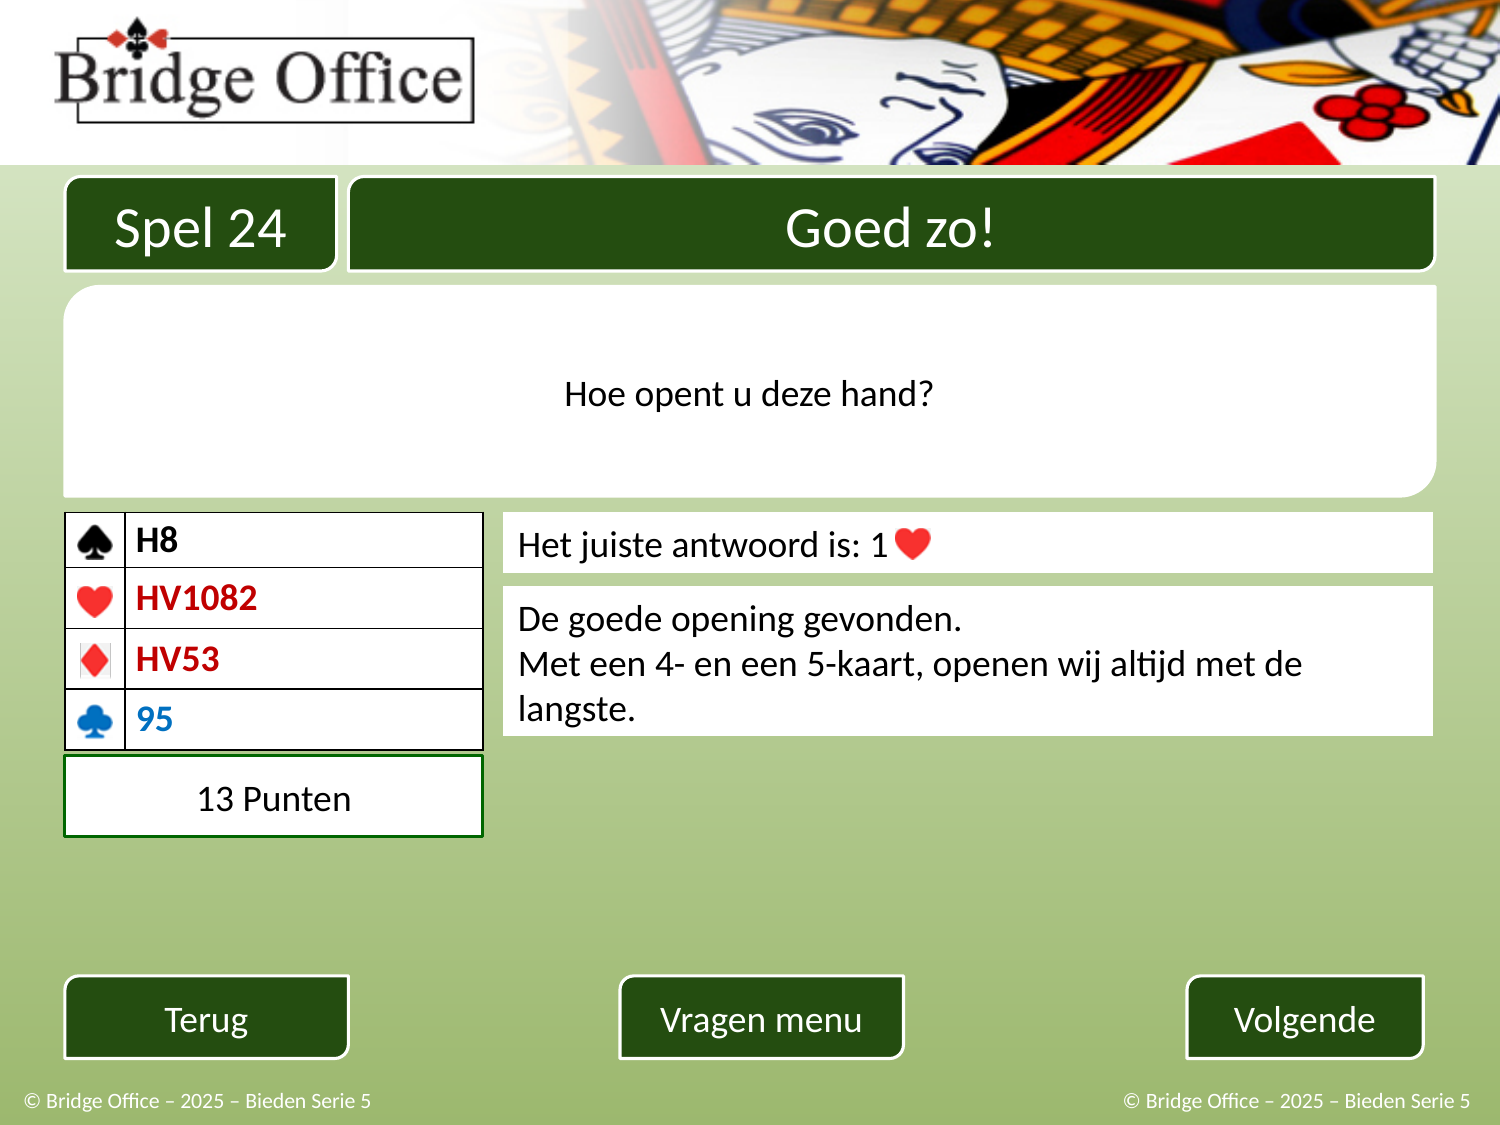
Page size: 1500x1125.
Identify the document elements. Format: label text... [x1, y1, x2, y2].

table_header [66, 513, 124, 567]
picture [0, 0, 1500, 166]
text_box © Bridge Office – 2025 – Bieden Serie 5 [8, 1079, 393, 1121]
table_header H8 [126, 513, 482, 567]
picture [77, 643, 113, 679]
text_box 13 Punten [63, 754, 484, 838]
text_box Spel 24 [63, 178, 339, 273]
table_cell HV53 [126, 629, 482, 688]
text_box Goed zo! [346, 178, 1437, 273]
table_cell [66, 629, 124, 688]
picture [895, 528, 932, 561]
picture [77, 585, 113, 618]
text_box Het juiste antwoord is: 1 [503, 512, 1433, 573]
table_cell [66, 690, 124, 749]
table_cell [66, 568, 124, 628]
text_box Terug [63, 974, 350, 1061]
text_box De goede opening gevonden. Met een 4- en een 5-kaart, openen wij altijd met de langste. [503, 586, 1433, 736]
picture [77, 703, 113, 740]
text_box © Bridge Office – 2025 – Bieden Serie 5 [1107, 1079, 1500, 1121]
picture [77, 524, 113, 561]
text_box Hoe opent u deze hand? [63, 284, 1437, 498]
table_cell 95 [126, 690, 482, 749]
table_cell HV1082 [126, 568, 482, 628]
text_box Vragen menu [618, 974, 906, 1061]
text_box Volgende [1185, 974, 1425, 1061]
